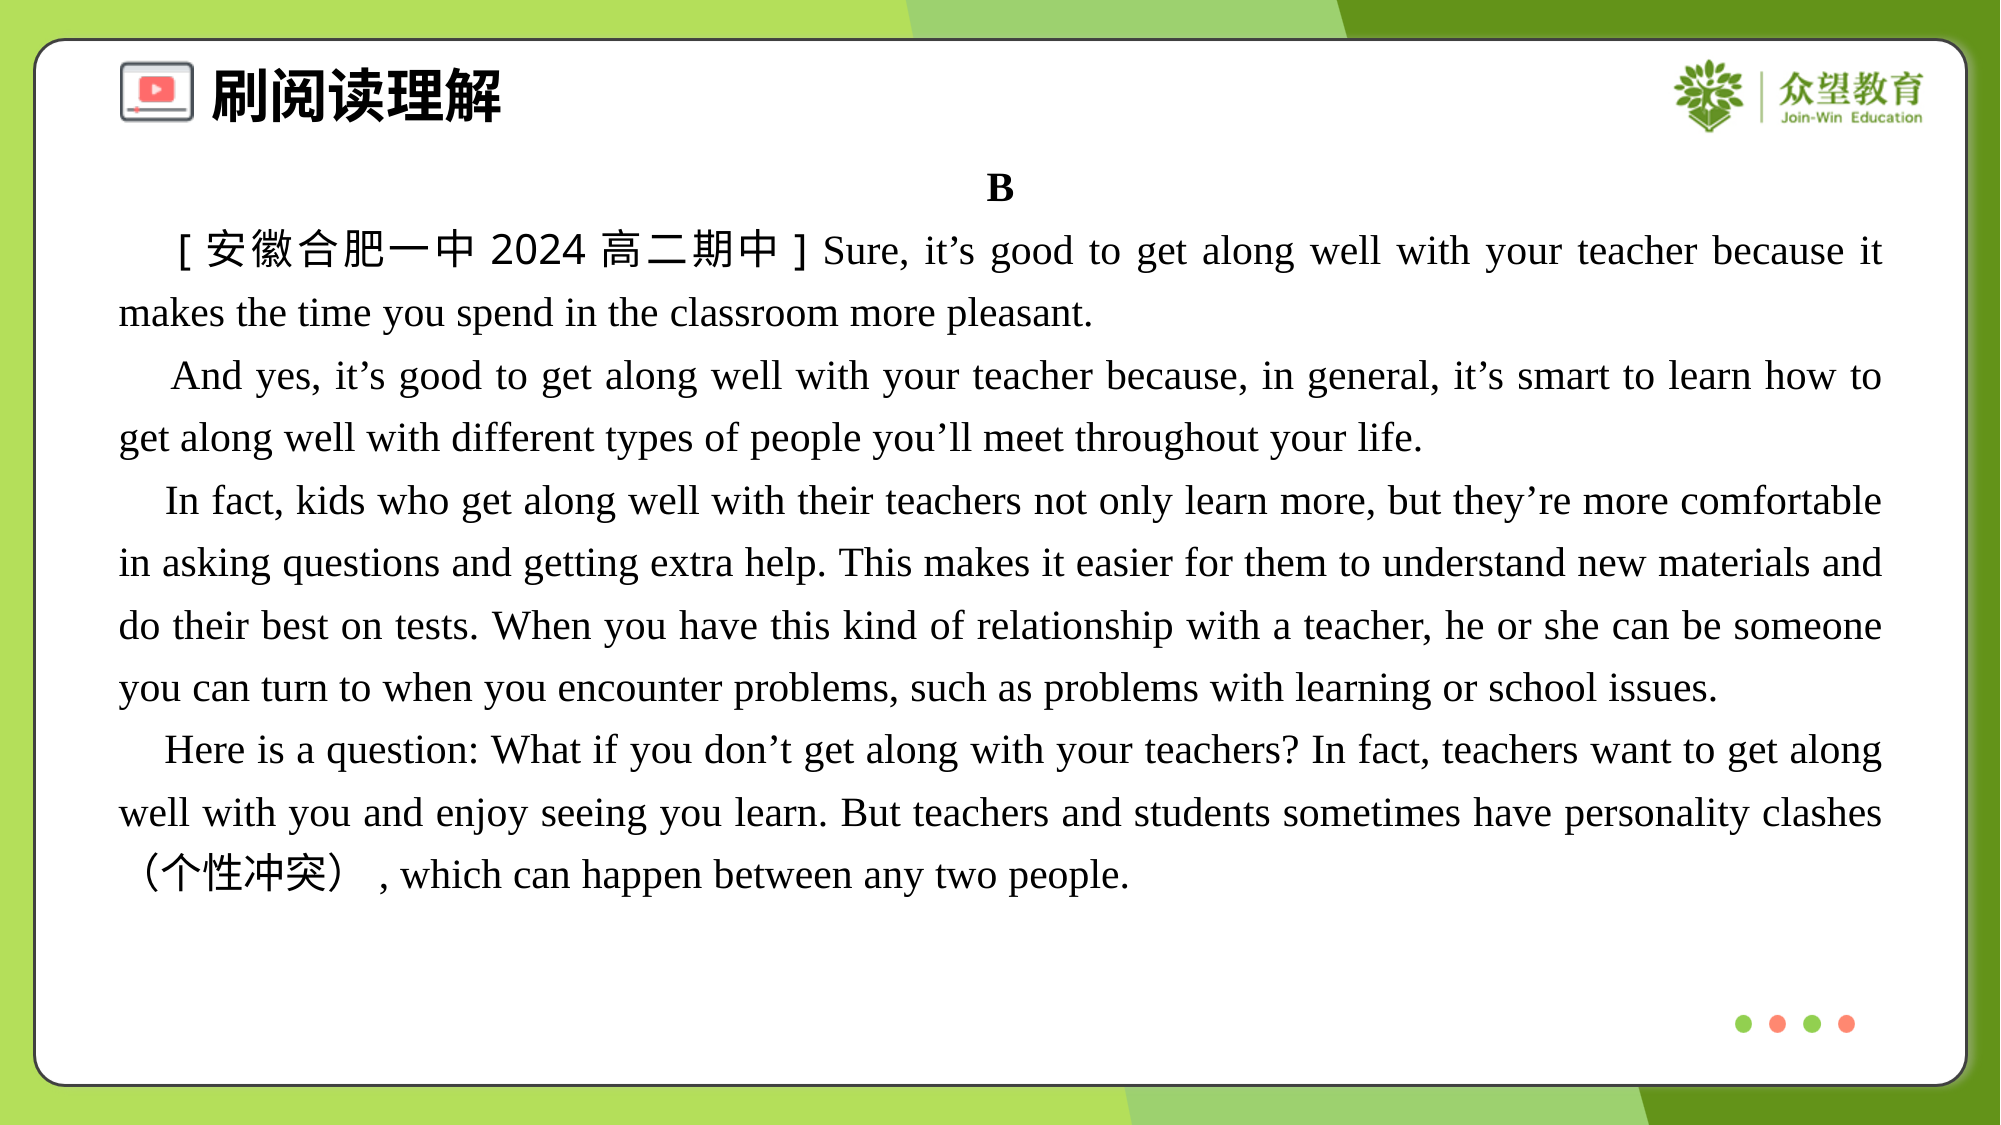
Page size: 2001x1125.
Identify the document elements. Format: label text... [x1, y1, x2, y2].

picture [0, 0, 2000, 1125]
text_box B [安徽合肥一中2024高二期中] Sure, it’s good to get along well with your teacher because it makes the time you spend in the classroom more pleasant. And yes, it’s good to get along well with your teacher because, in general, it’s smart to learn how to get along well with different types of people you’ll meet throughout your life. In fact, kids who get along well with their teachers not only learn more, but they’re more comfortable in asking questions and getting extra help. This makes it easier for them to understand new materials and do their best on tests. When you have this kind of relationship with a teacher, he or she can be someone you can turn to when you encounter problems, such as problems with learning or school issues. Here is a question: What if you don’t get along with your teachers? In fact, teachers want to get along well with you and enjoy seeing you learn. But teachers and students sometimes have personality clashes （个性冲突）, which can happen between any two people. [118, 147, 1883, 961]
